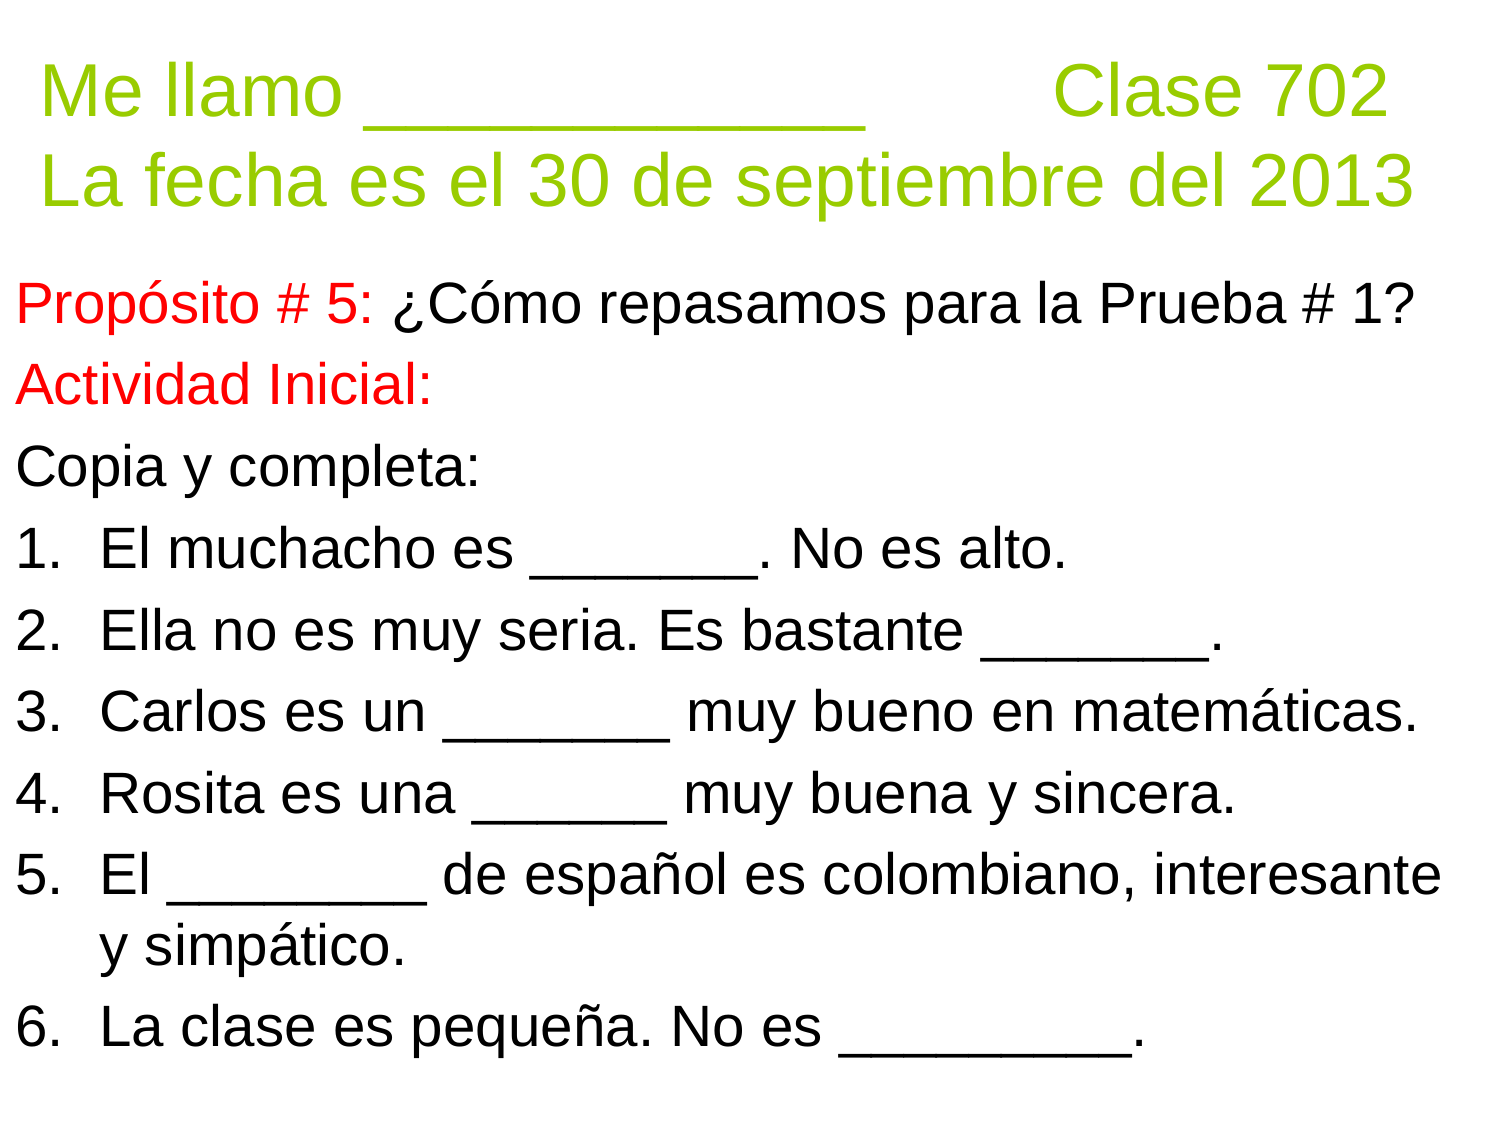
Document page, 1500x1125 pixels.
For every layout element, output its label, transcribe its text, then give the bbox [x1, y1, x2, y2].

list Propósito # 5: ¿Cómo repasamos para la Prueba # 1? Actividad Inicial: Copia y completa: El muchacho es _______. No es alto. Ella no es muy seria. Es bastante _______. Carlos es un _______ muy bueno en matemáticas. Rosita es una ______ muy buena y sincera. El ________ de español es colombiano, interesante y simpático. La clase es pequeña. No es _________. [0, 257, 1500, 1025]
title Me llamo ____________ Clase 702 La fecha es el 30 de septiembre del 2013 [24, 37, 1500, 225]
